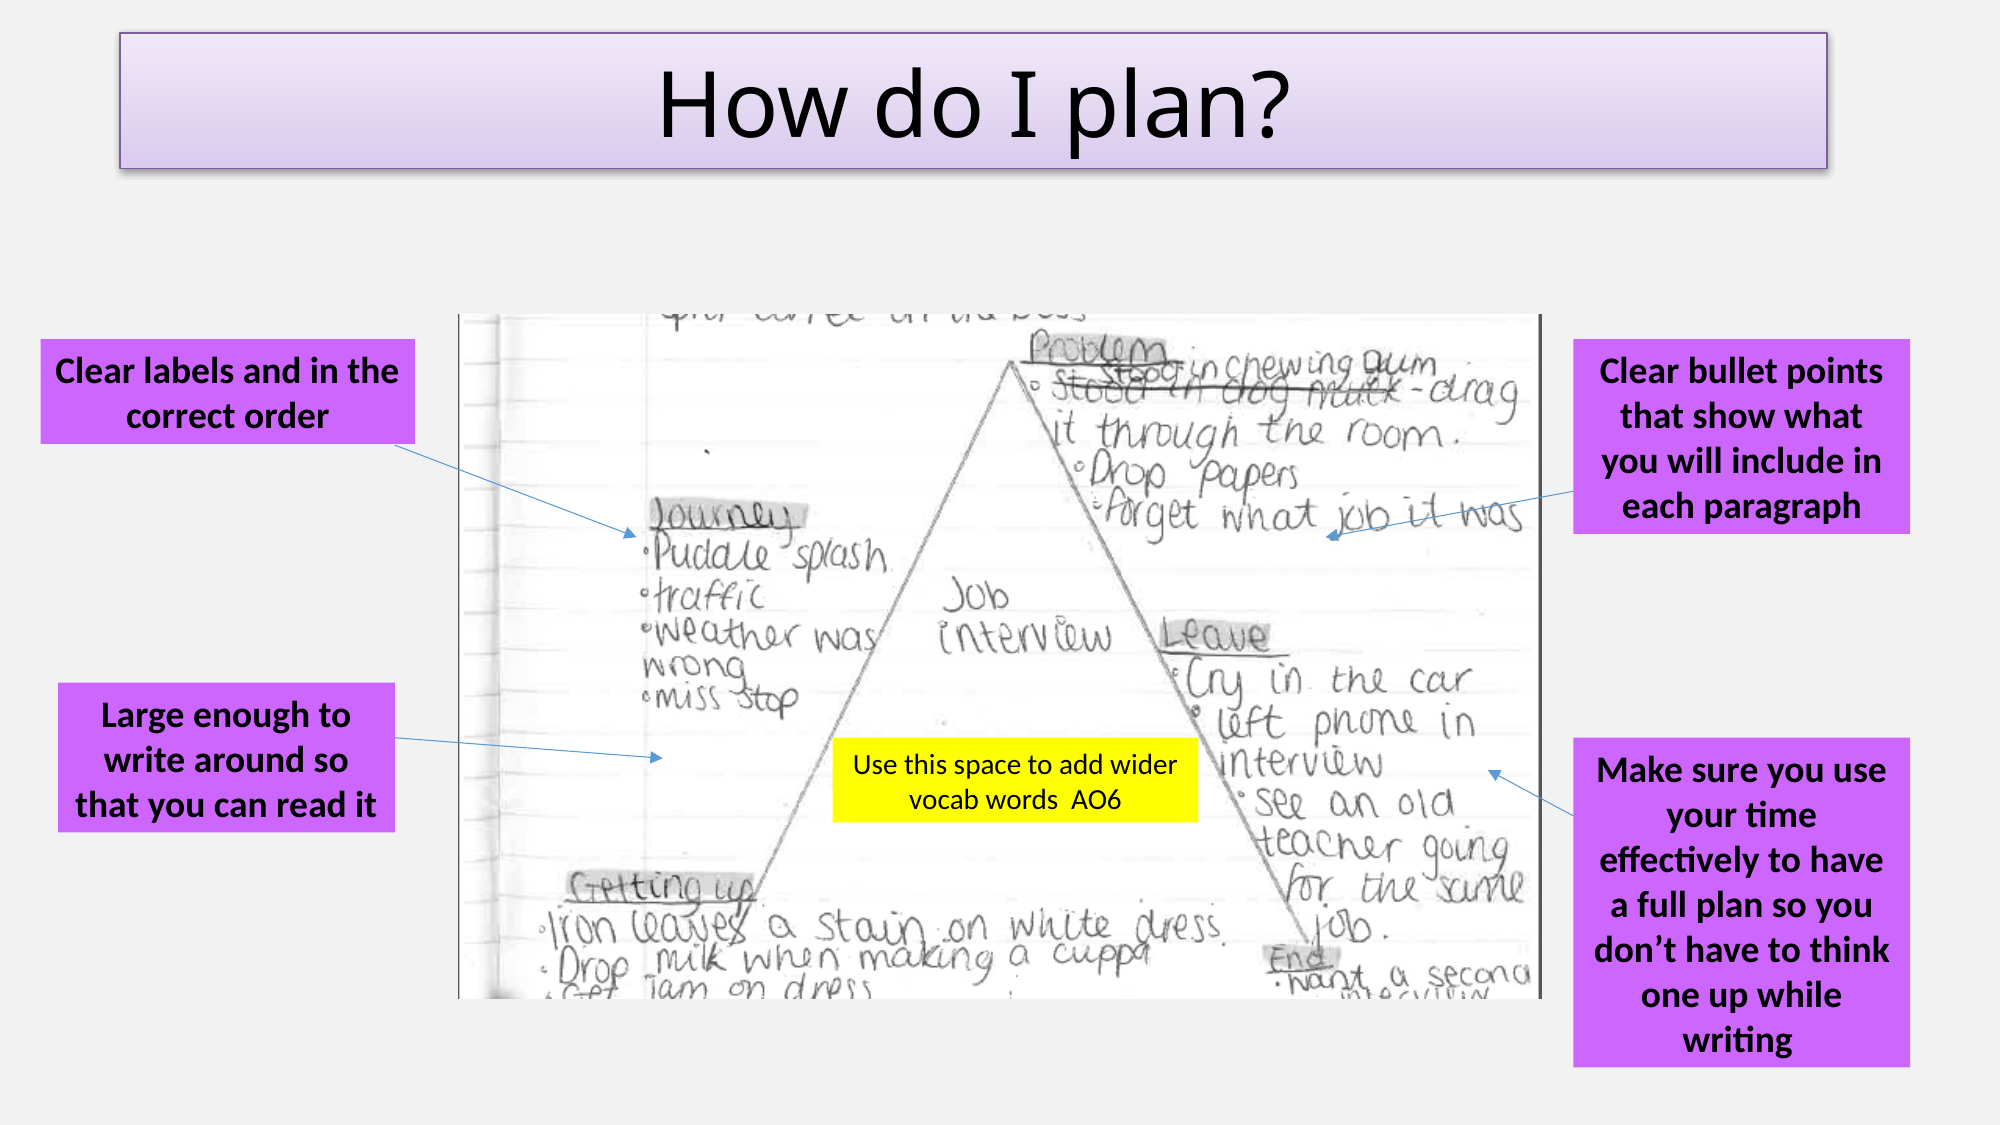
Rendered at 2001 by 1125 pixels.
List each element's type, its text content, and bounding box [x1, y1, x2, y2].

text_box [394, 445, 637, 538]
text_box Clear labels and in the correct order [40, 339, 415, 444]
text_box Make sure you use your time effectively to have a full plan so you don’t have to think one up while writing [1573, 737, 1911, 1068]
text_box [1487, 769, 1574, 816]
text_box How do I plan? [119, 33, 1827, 169]
text_box Clear bullet points that show what you will include in each paragraph [1573, 339, 1911, 534]
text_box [1325, 491, 1574, 538]
text_box Large enough to write around so that you can read it [58, 682, 395, 833]
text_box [394, 737, 663, 759]
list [458, 314, 1542, 999]
